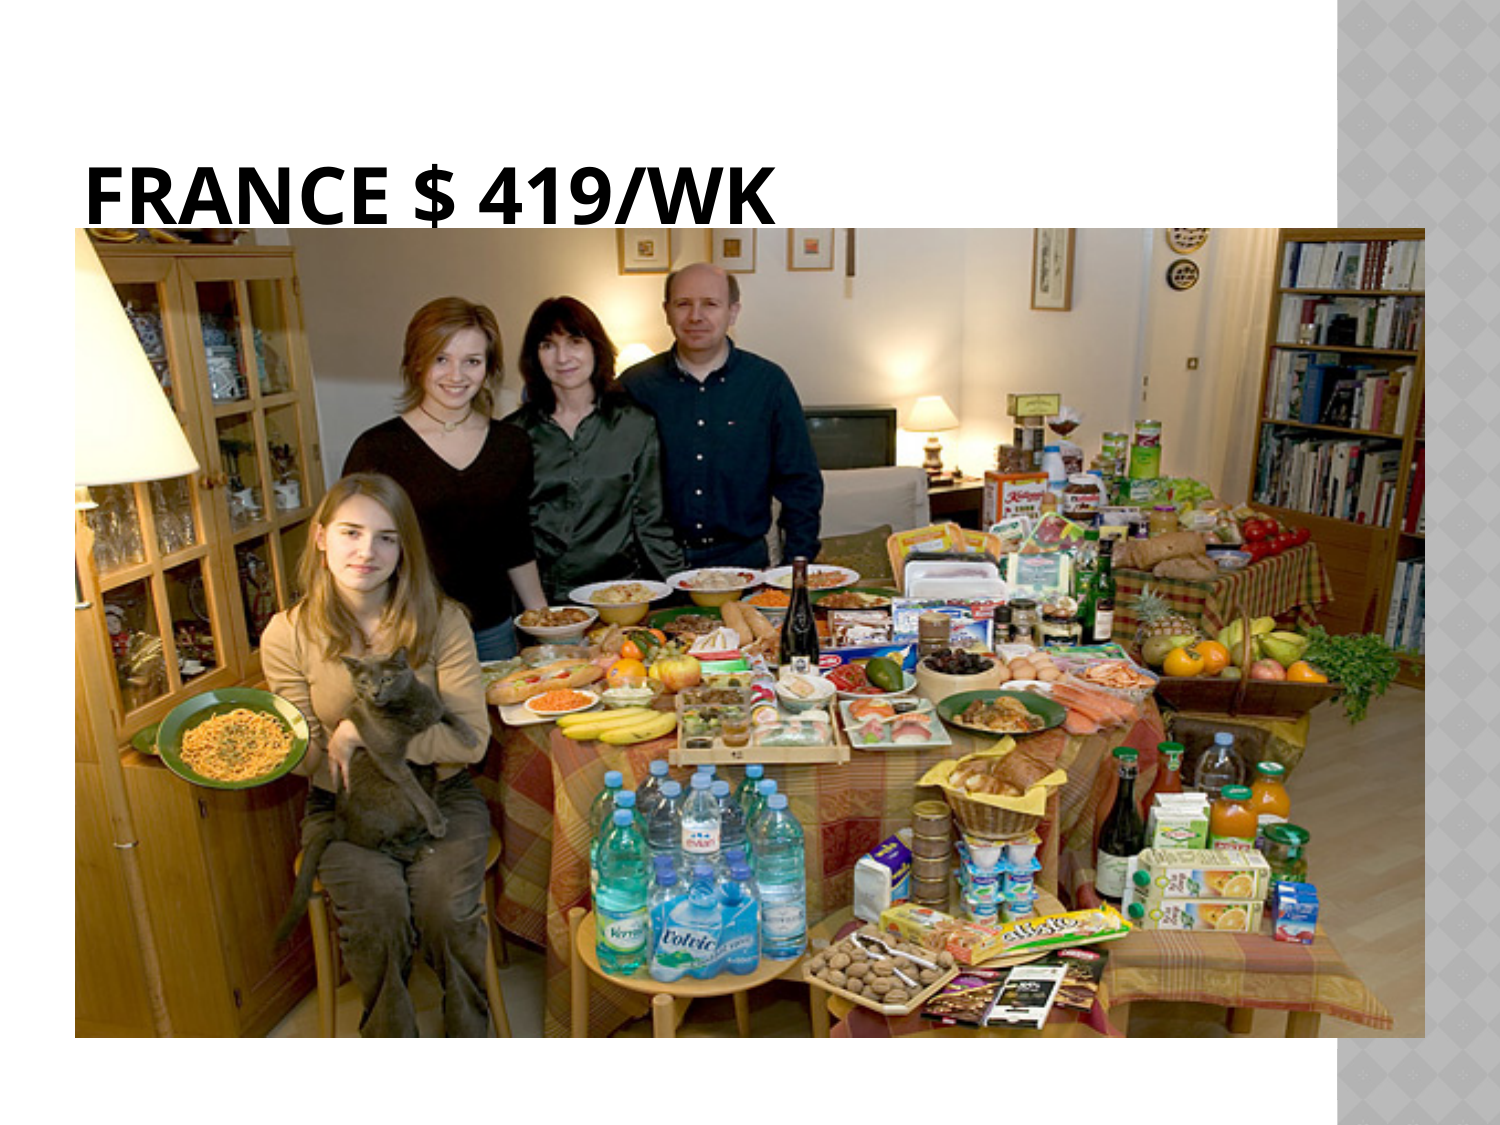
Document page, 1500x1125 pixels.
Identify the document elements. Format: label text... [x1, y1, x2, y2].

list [74, 228, 1426, 1038]
title France $ 419/wk [75, 52, 1263, 226]
